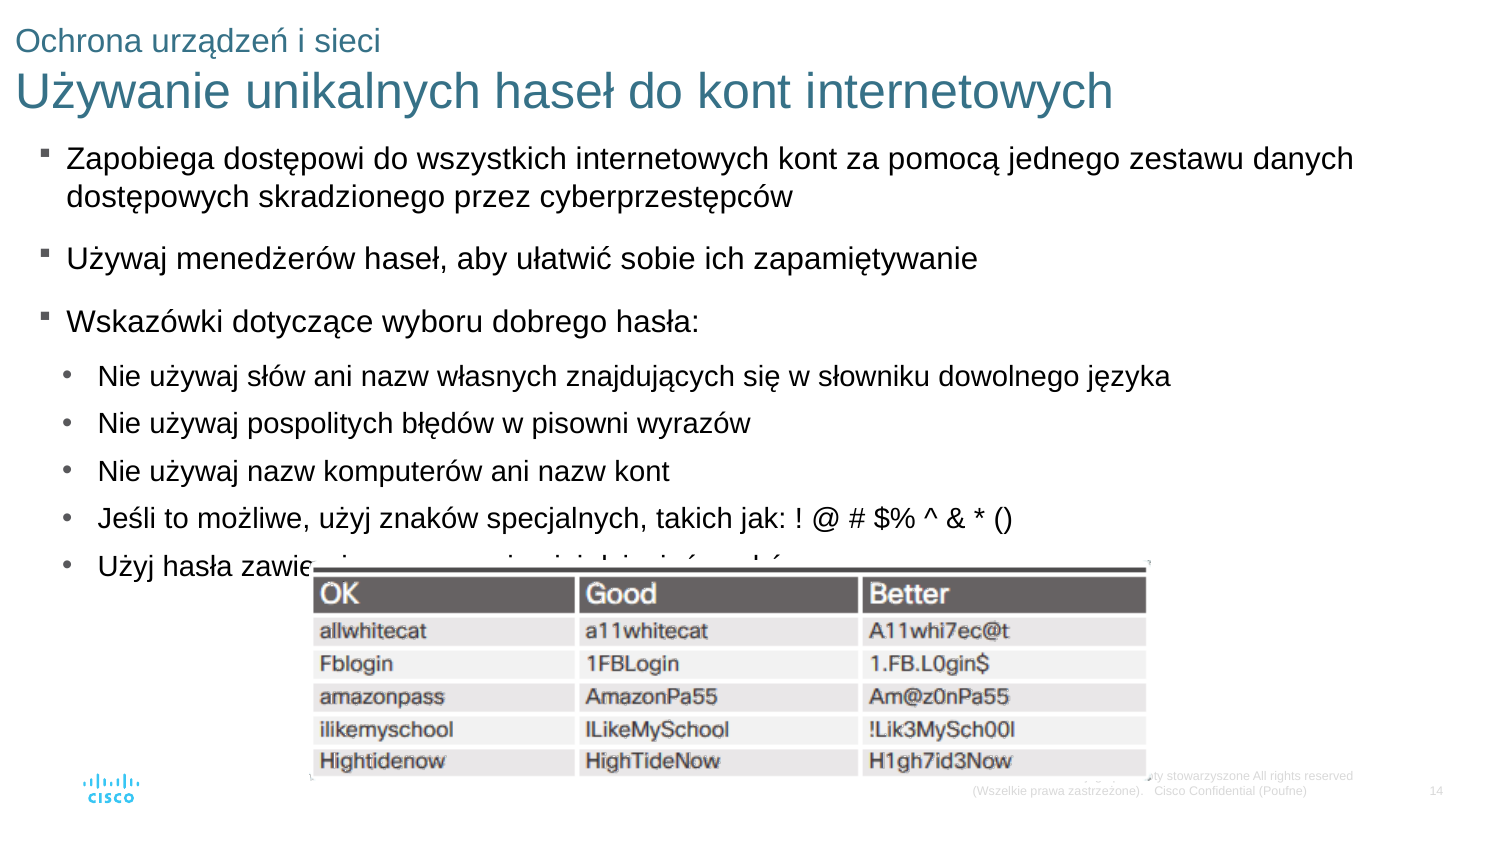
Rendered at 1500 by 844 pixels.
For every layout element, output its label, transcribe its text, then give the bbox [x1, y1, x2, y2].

picture [309, 560, 1151, 781]
list Zapobiega dostępowi do wszystkich internetowych kont za pomocą jednego zestawu danych dostępowych skradzionego przez cyberprzestępców Używaj menedżerów haseł, aby ułatwić sobie ich zapamiętywanie Wskazówki dotyczące wyboru dobrego hasła: Nie używaj słów ani nazw własnych znajdujących się w słowniku dowolnego języka Nie używaj pospolitych błędów w pisowni wyrazów Nie używaj nazw komputerów ani nazw kont Jeśli to możliwe, użyj znaków specjalnych, takich jak: ! @ # $% ^ & * () Użyj hasła zawierającego co najmniej dziesięć znaków [23, 131, 1476, 813]
title Ochrona urządzeń i sieci Używanie unikalnych haseł do kont internetowych [0, 6, 1500, 131]
